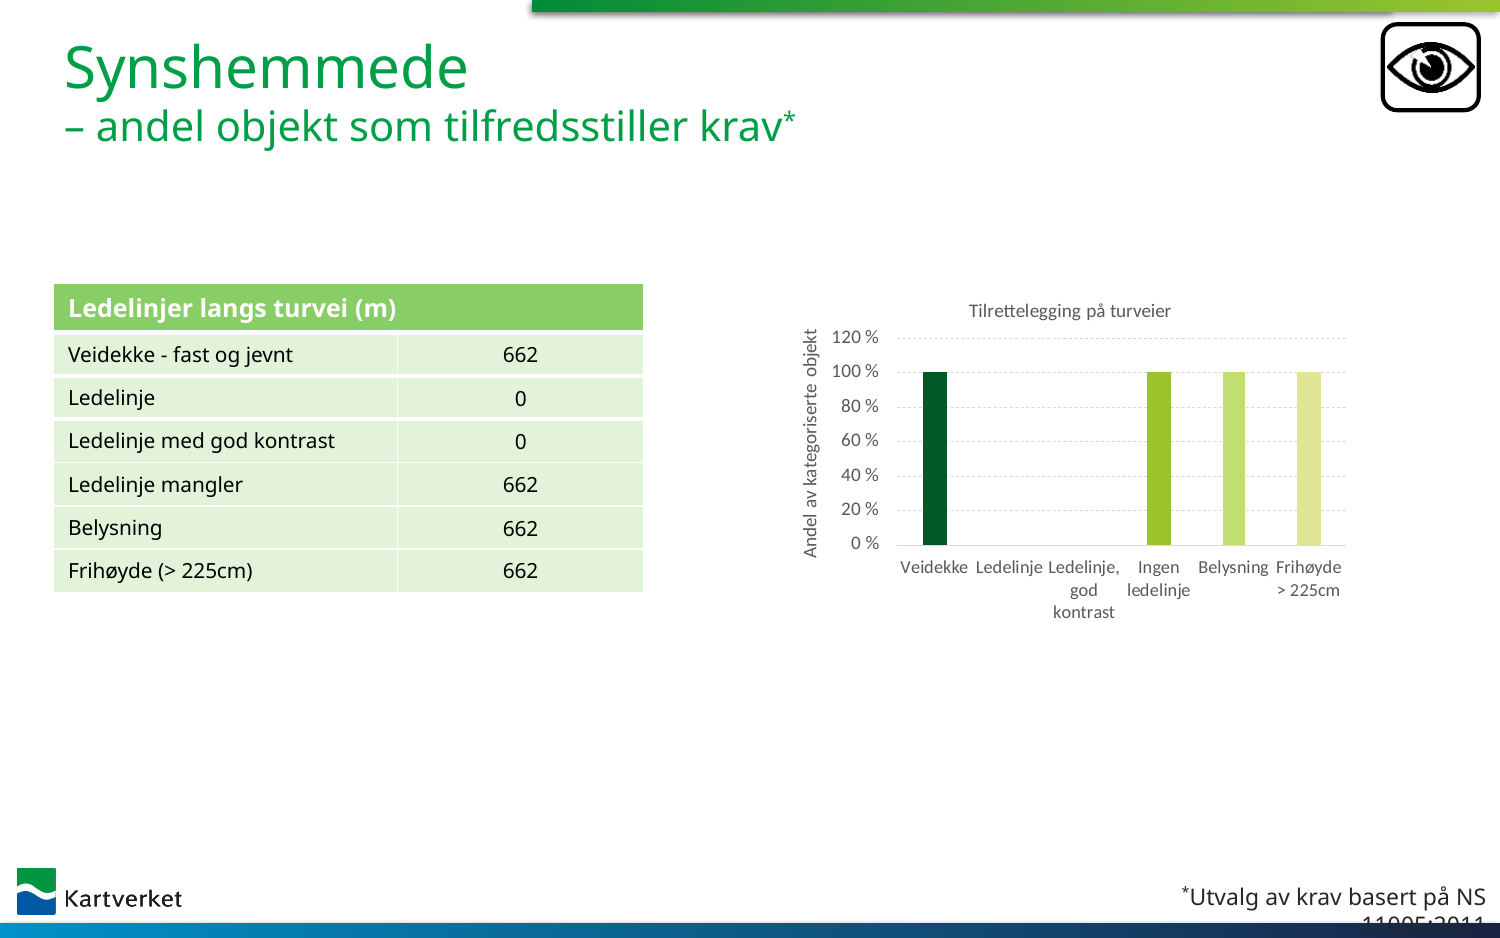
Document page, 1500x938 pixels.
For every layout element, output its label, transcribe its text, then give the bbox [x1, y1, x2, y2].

table_cell Ledelinje mangler [54, 463, 397, 505]
table_cell 662 [398, 550, 643, 592]
table_cell 0 [398, 378, 643, 417]
table_cell 662 [398, 335, 643, 374]
table_cell Frihøyde (> 225cm) [54, 550, 397, 592]
text_box *Utvalg av krav basert på NS 11005:2011 [1068, 873, 1500, 938]
table_cell Ledelinje [54, 378, 397, 417]
table_cell Veidekke - fast og jevnt [54, 335, 397, 374]
table_header Ledelinjer langs turvei (m) [54, 284, 643, 330]
table_cell 662 [398, 507, 643, 548]
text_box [1382, 24, 1480, 111]
table_cell 0 [398, 421, 643, 462]
table_cell Ledelinje med god kontrast [54, 421, 397, 462]
table_cell 662 [398, 463, 643, 505]
picture [791, 291, 1349, 630]
table_cell Belysning [54, 507, 397, 548]
text_box Synshemmede – andel objekt som tilfredsstiller krav* [49, 24, 1431, 158]
